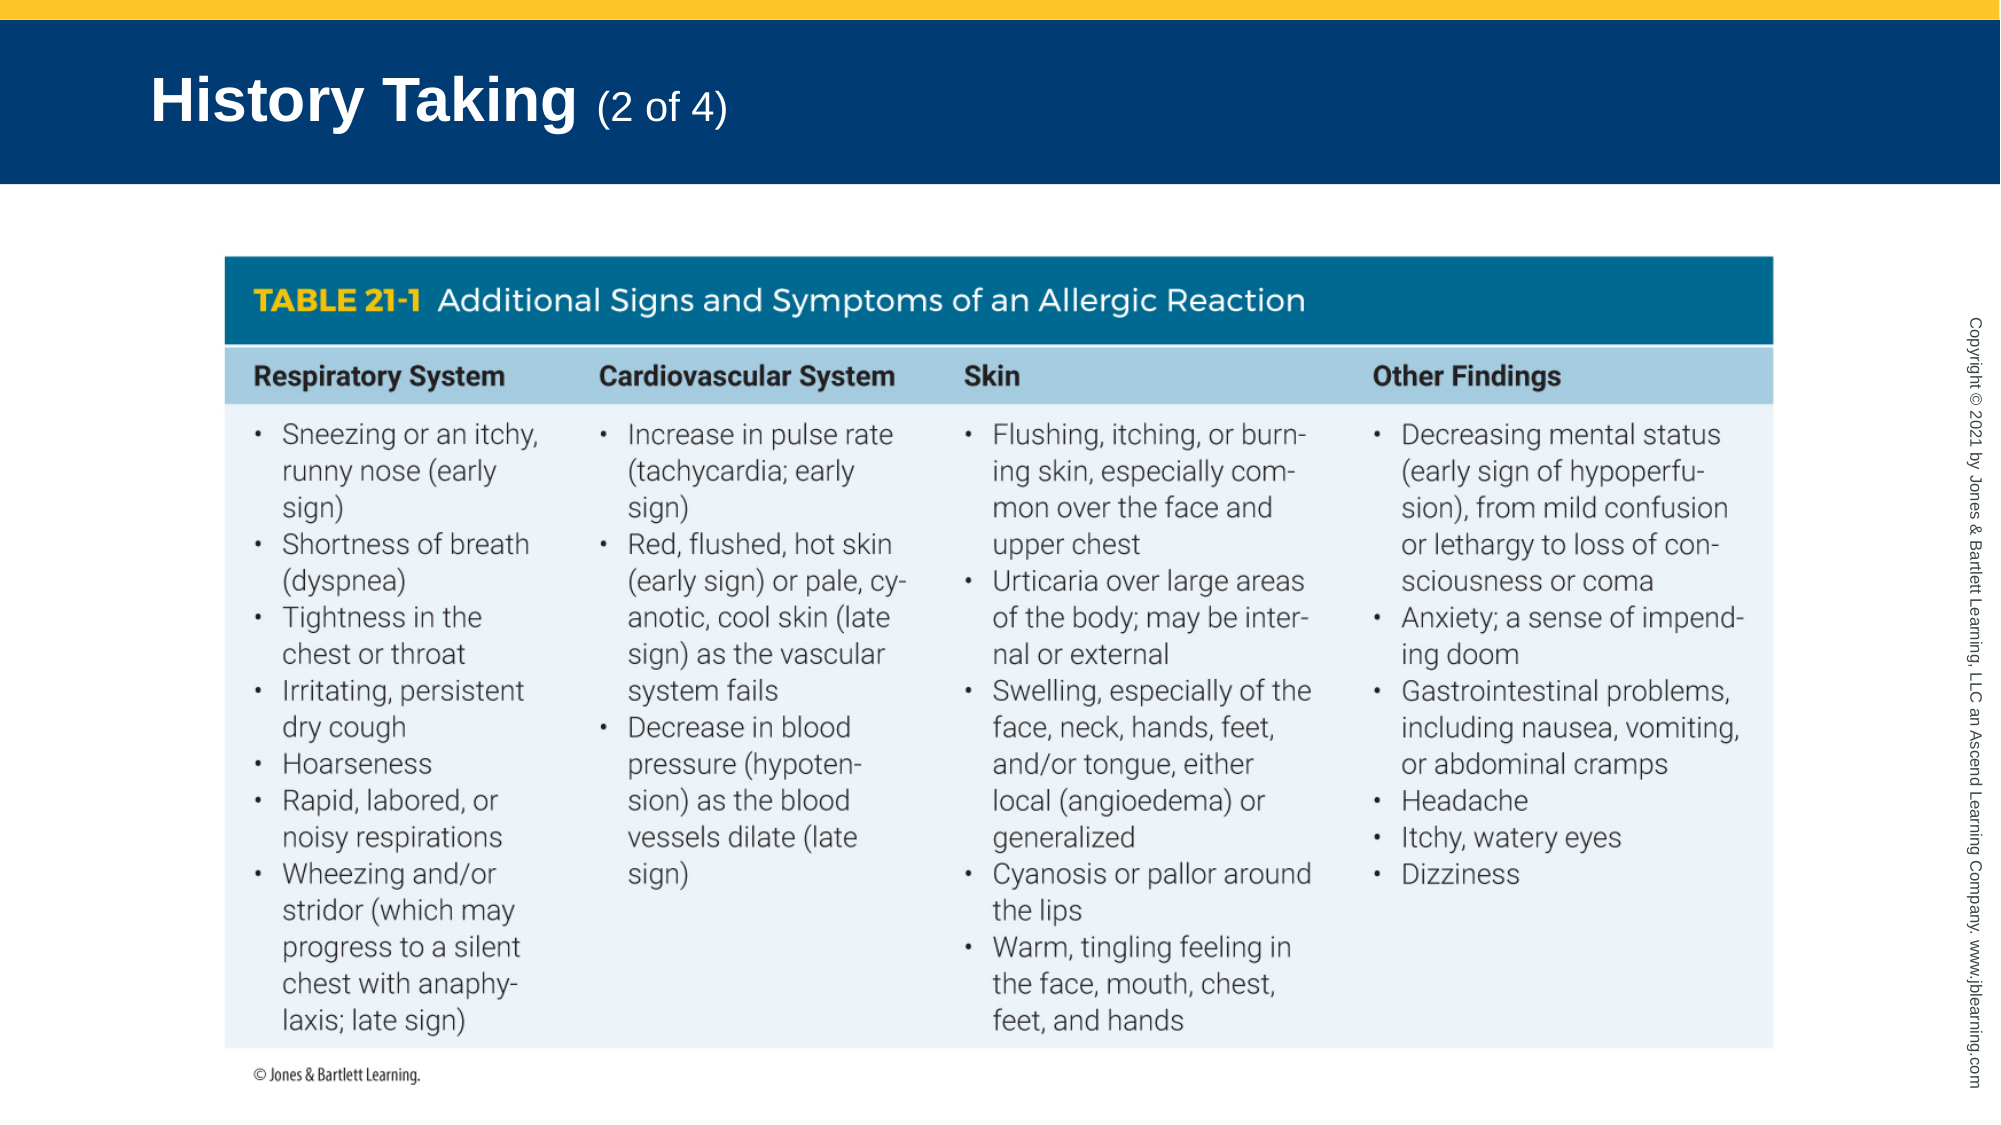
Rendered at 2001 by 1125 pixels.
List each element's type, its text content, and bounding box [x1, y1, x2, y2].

picture [218, 248, 1782, 1102]
title History Taking (2 of 4) [0, 19, 2000, 185]
text_box [150, 237, 1850, 1025]
